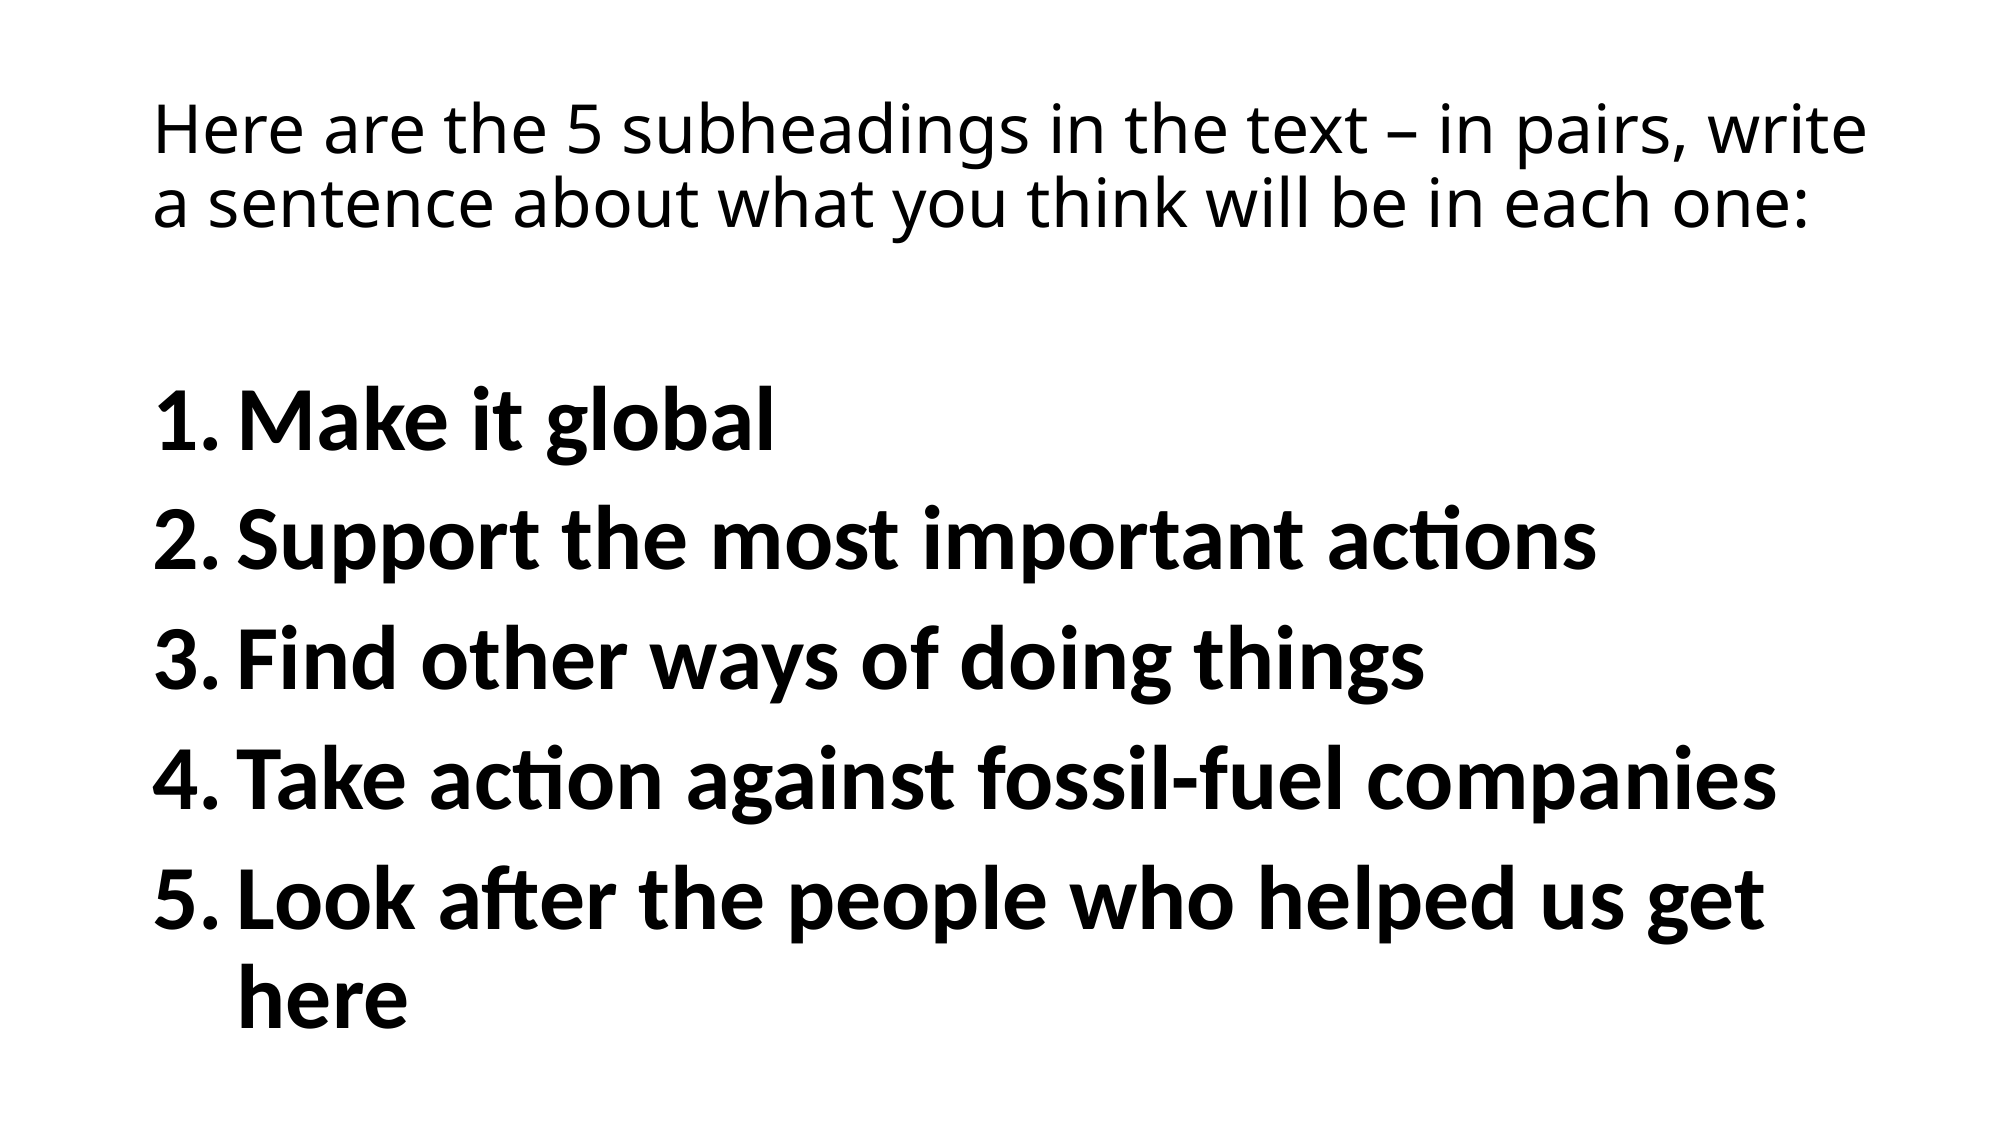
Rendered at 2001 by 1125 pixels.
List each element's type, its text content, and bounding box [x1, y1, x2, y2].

list Make it global Support the most important actions Find other ways of doing things Take action against fossil-fuel companies Look after the people who helped us get here [137, 363, 1863, 1066]
title Here are the 5 subheadings in the text – in pairs, write a sentence about what you think will be in each one: [137, 59, 1892, 278]
